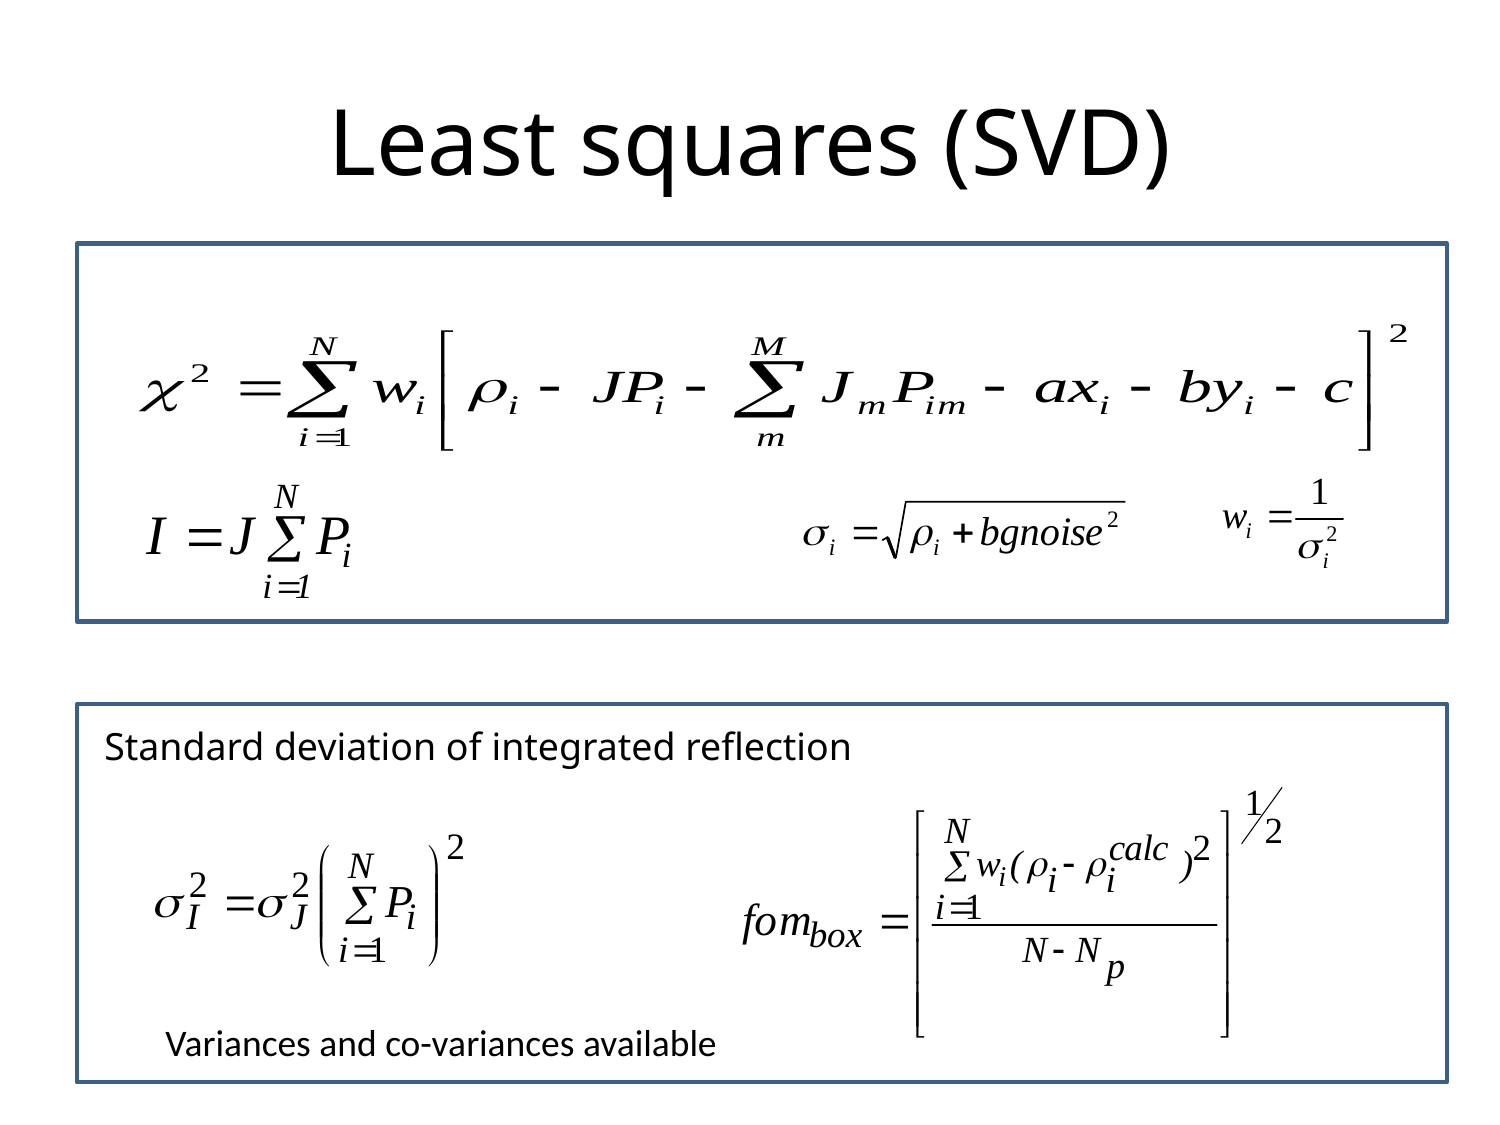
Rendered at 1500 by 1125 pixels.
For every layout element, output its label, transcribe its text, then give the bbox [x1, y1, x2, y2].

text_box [147, 822, 474, 977]
text_box Standarddeviation of interated reflection [75, 241, 1449, 624]
text_box Standard deviation of integrated reflection [89, 715, 868, 776]
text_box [725, 776, 1294, 1051]
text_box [796, 491, 1134, 570]
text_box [128, 314, 1424, 461]
text_box Variances and co-variances available [150, 1011, 733, 1072]
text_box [1215, 467, 1350, 577]
text_box Standarddeviation of interated reflection [75, 702, 1449, 1084]
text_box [135, 467, 371, 610]
title Least squares (SVD) [75, 45, 1425, 233]
